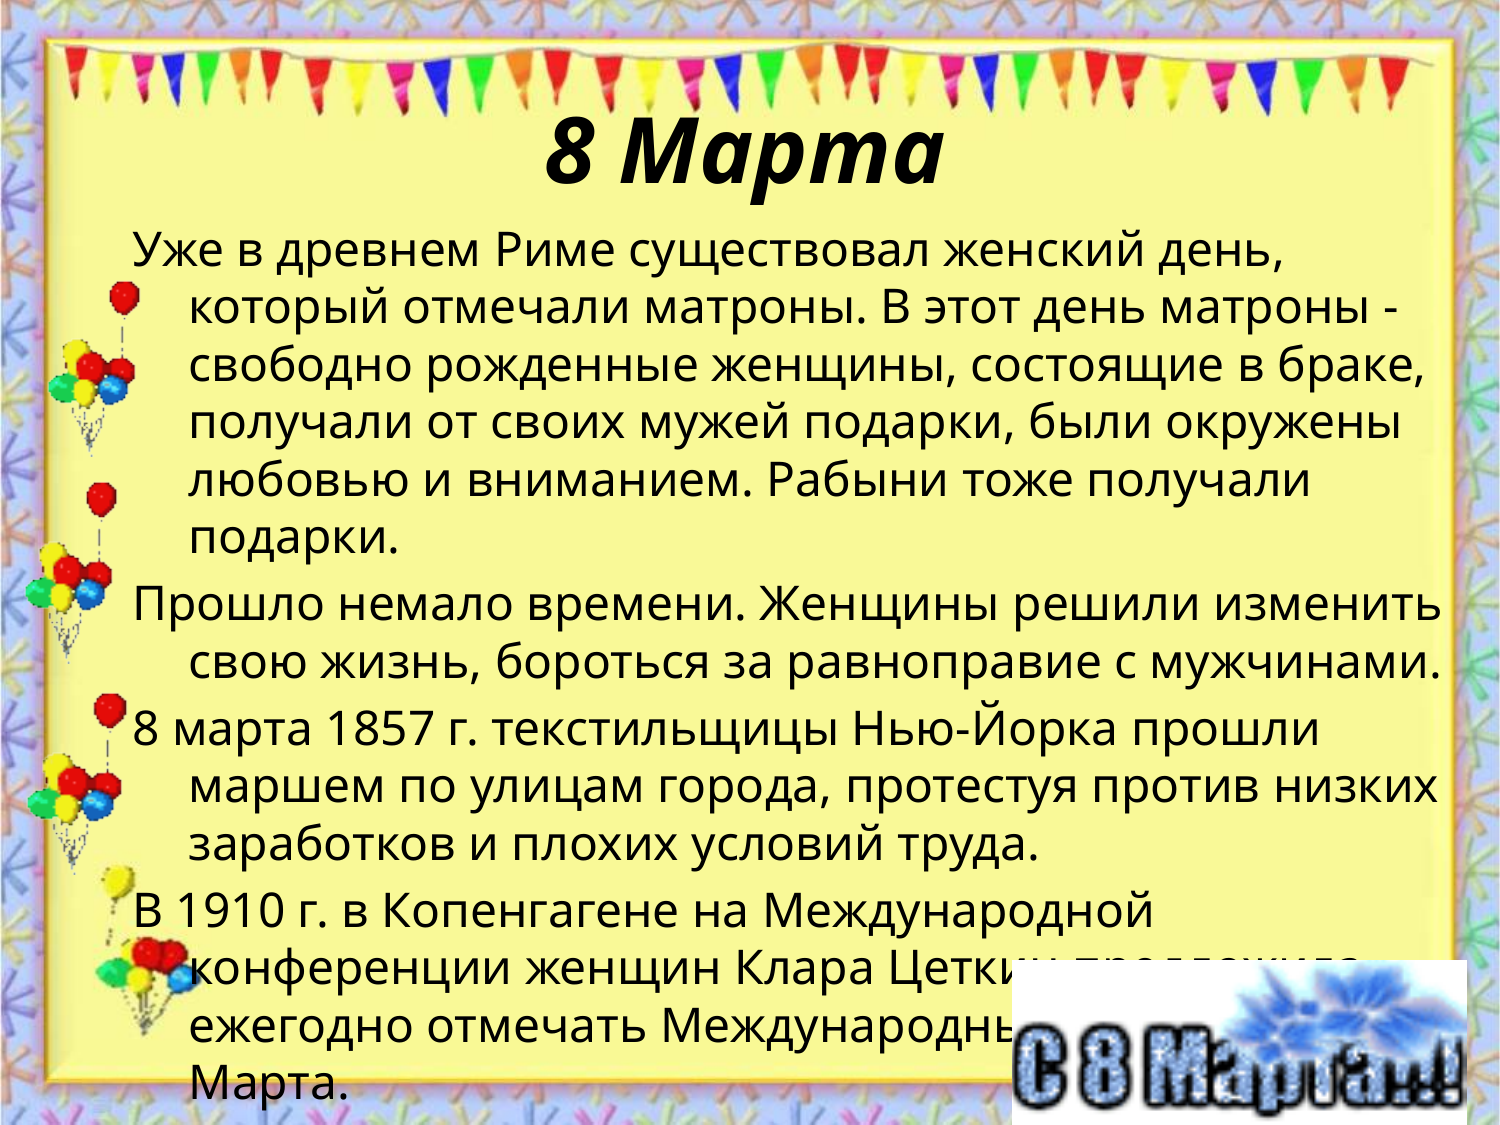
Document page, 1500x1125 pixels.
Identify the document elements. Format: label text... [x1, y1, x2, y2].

picture [0, 0, 1500, 1125]
list Уже в древнем Риме существовал женский день, который отмечали матроны. В этот день матроны - свободно рожденные женщины, состоящие в браке, получали от своих мужей подарки, были окружены любовью и вниманием. Рабыни тоже получали подарки. Прошло немало времени. Женщины решили изменить свою жизнь, бороться за равноправие с мужчинами. 8 марта 1857 г. текстильщицы Нью-Йорка прошли маршем по улицам города, протестуя против низких заработков и плохих условий труда. В 1910 г. в Копенгагене на Международной конференции женщин Клара Цеткин предложила ежегодно отмечать Международный женский день 8 Марта. [116, 210, 1500, 1041]
title 8 Марта [70, 93, 1421, 202]
